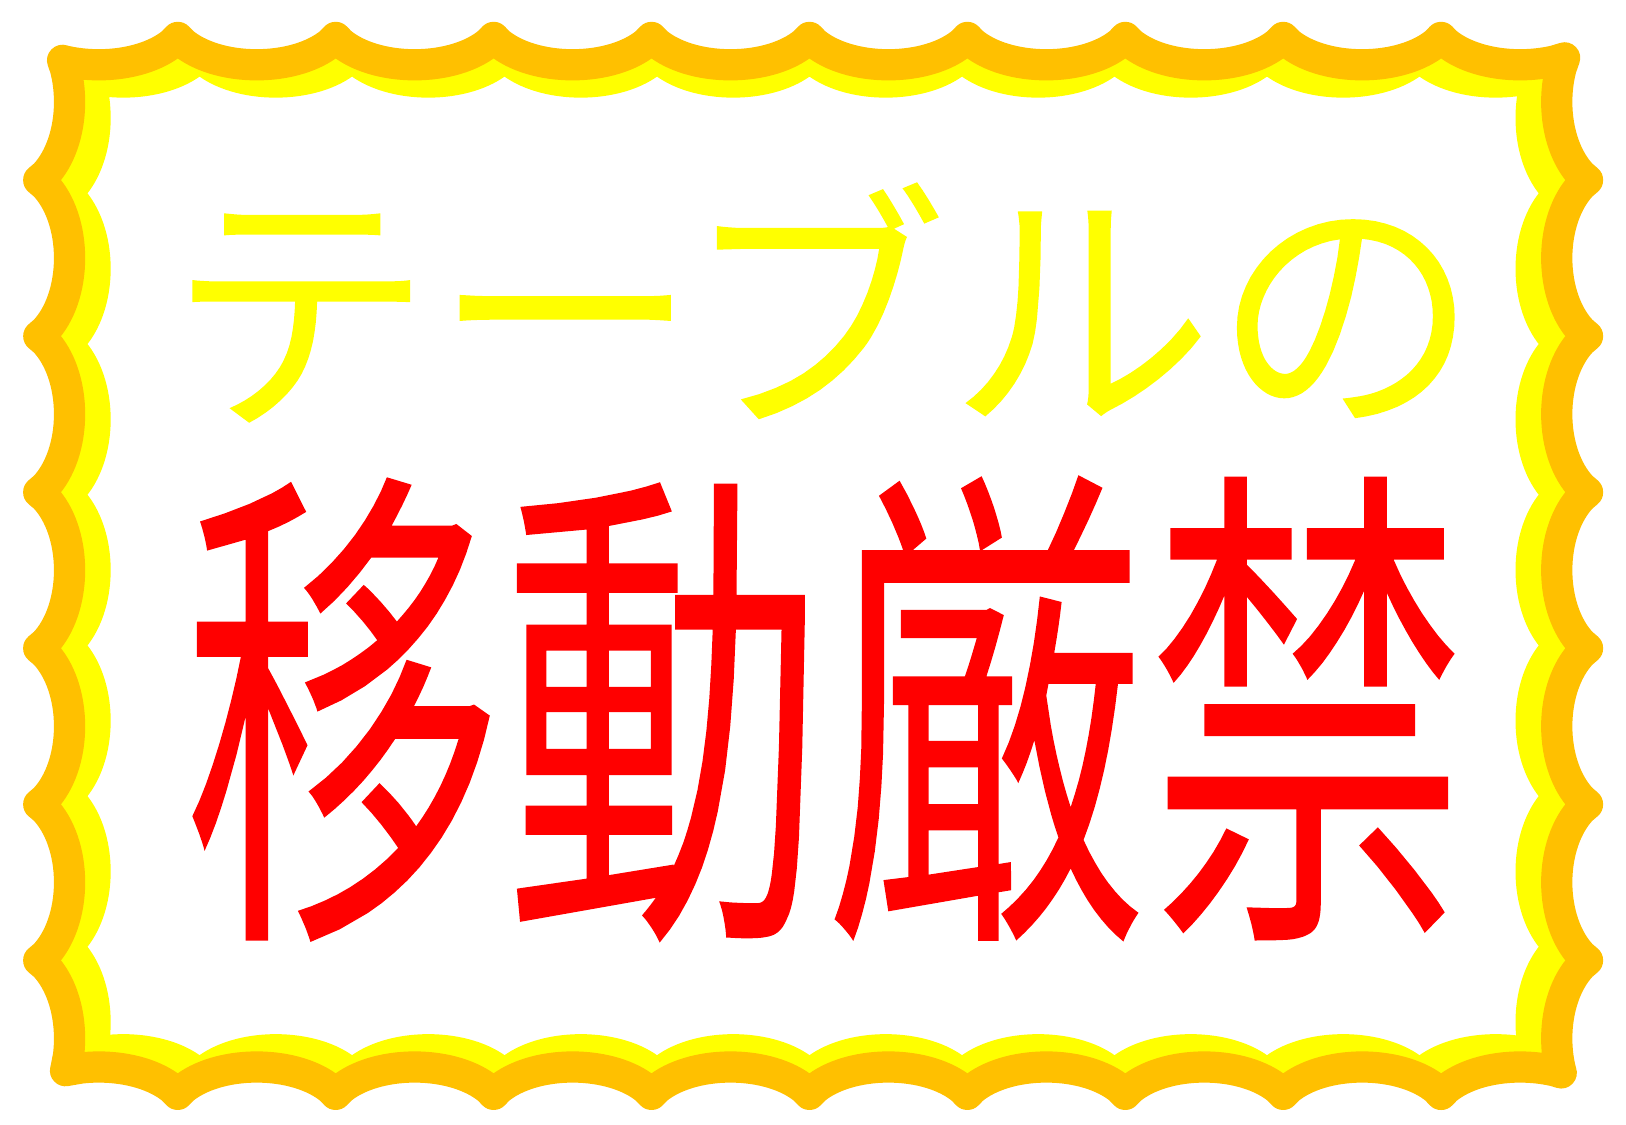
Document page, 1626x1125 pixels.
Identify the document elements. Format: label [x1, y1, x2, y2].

text_box [38, 37, 1588, 1095]
